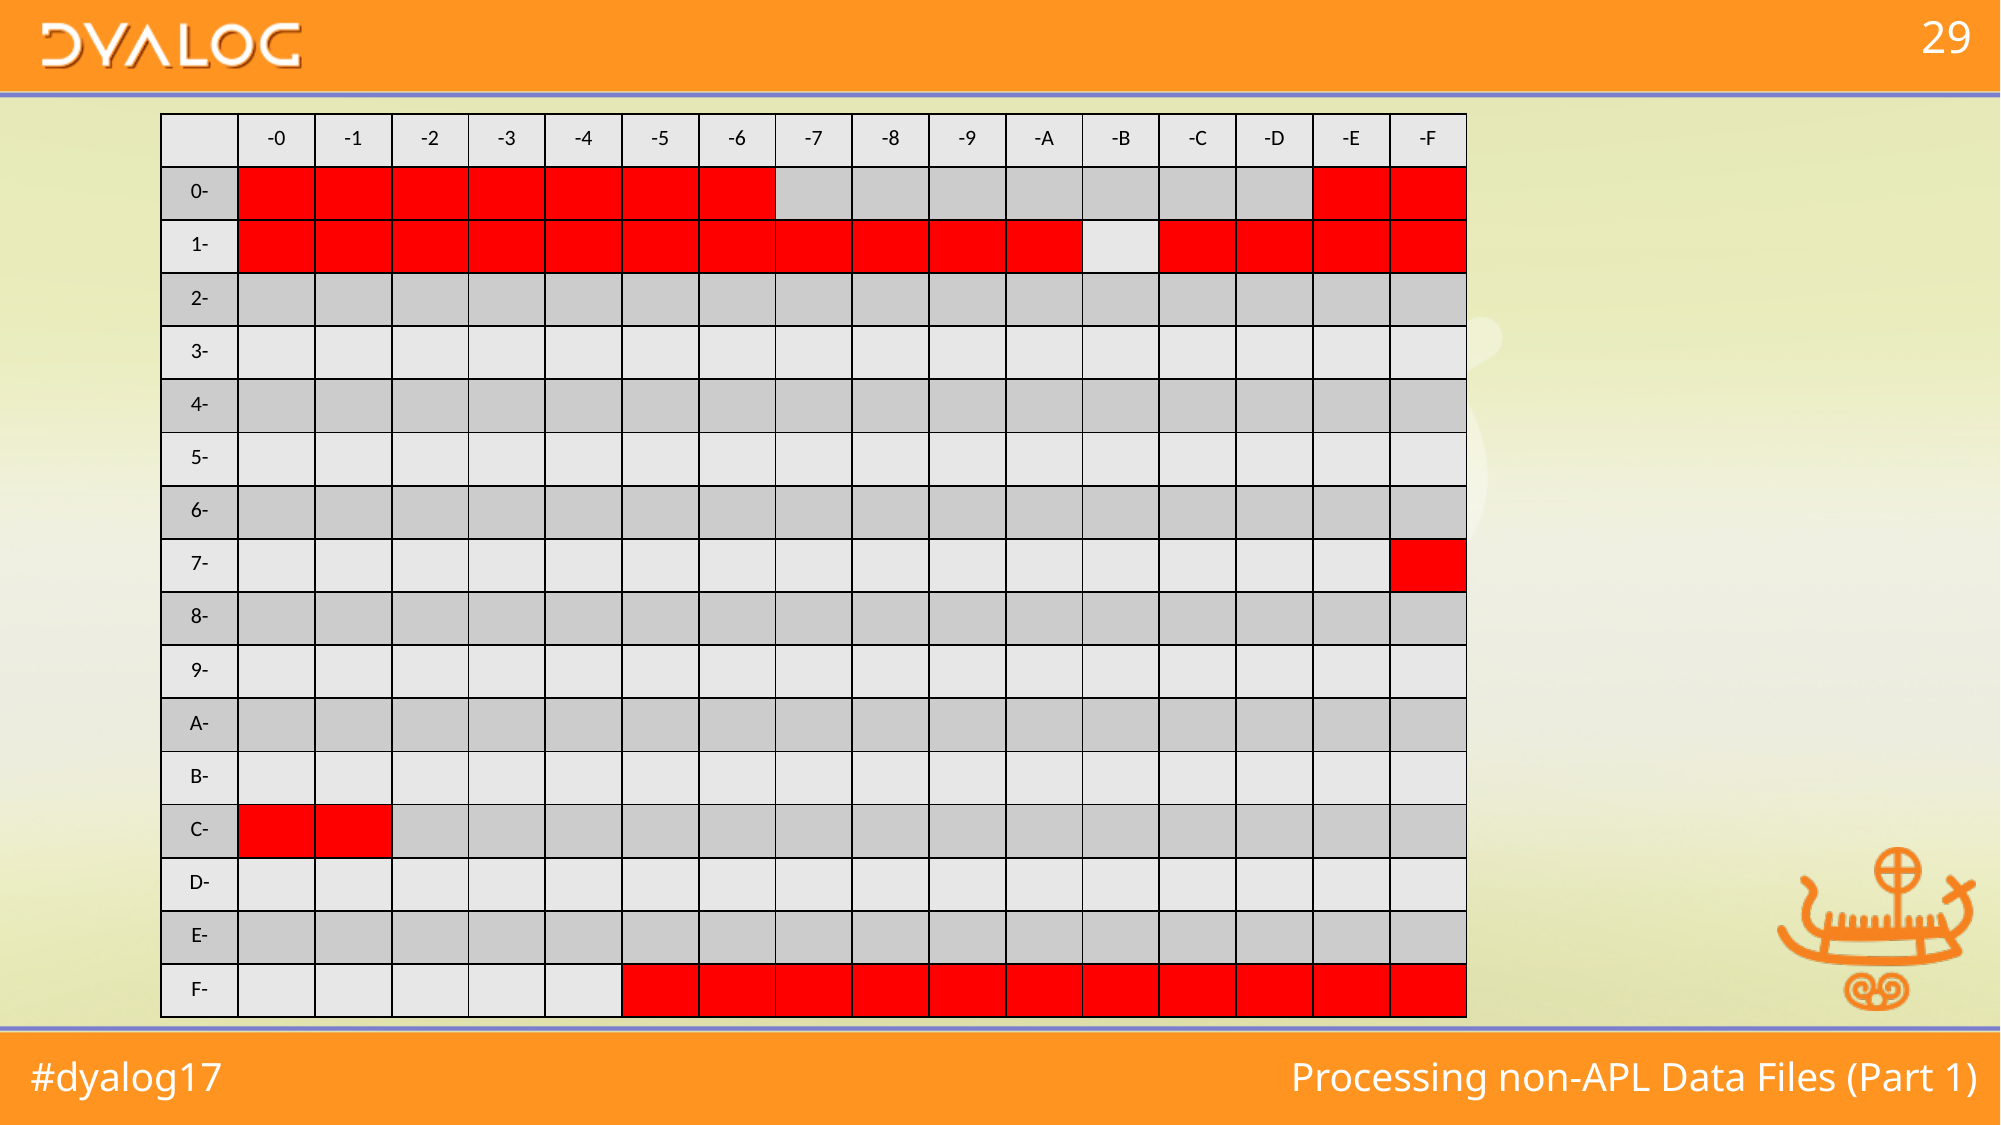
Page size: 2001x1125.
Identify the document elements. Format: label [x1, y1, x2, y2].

table_cell [700, 433, 775, 485]
table_cell [1314, 221, 1389, 272]
table_cell [700, 859, 775, 910]
table_cell [1391, 327, 1466, 378]
table_cell [776, 221, 851, 272]
table_cell [853, 805, 928, 857]
table_cell [393, 221, 468, 272]
table_cell [1237, 487, 1312, 538]
table_cell [1391, 912, 1466, 963]
table_cell [316, 805, 391, 857]
table_cell [1391, 699, 1466, 751]
table_cell [546, 859, 621, 910]
table_header [1237, 115, 1312, 166]
table_cell [469, 752, 544, 804]
table_cell [700, 168, 775, 219]
table_cell [469, 221, 544, 272]
table_cell [316, 593, 391, 644]
table_cell [623, 221, 698, 272]
table_cell [239, 433, 314, 485]
table_cell [1083, 168, 1158, 219]
table_cell [1391, 487, 1466, 538]
table_cell [162, 965, 237, 1016]
table_cell [1083, 699, 1158, 751]
table_cell [316, 221, 391, 272]
table_cell [393, 540, 468, 591]
table_header [1083, 115, 1158, 166]
table_cell [162, 380, 237, 432]
table_cell [700, 912, 775, 963]
table_cell [546, 965, 621, 1016]
table_cell [776, 168, 851, 219]
table_cell [1007, 433, 1082, 485]
table_cell [623, 433, 698, 485]
table_cell [546, 540, 621, 591]
table_cell [316, 859, 391, 910]
table_cell [623, 487, 698, 538]
table_cell [1237, 327, 1312, 378]
table_cell [1160, 646, 1235, 697]
table_cell [393, 965, 468, 1016]
table_cell [700, 646, 775, 697]
table_cell [316, 487, 391, 538]
table_header [546, 115, 621, 166]
table_cell [546, 646, 621, 697]
table_cell [930, 912, 1005, 963]
table_cell [162, 859, 237, 910]
table_cell [469, 168, 544, 219]
table_cell [469, 380, 544, 432]
table_cell [623, 752, 698, 804]
table_cell [239, 752, 314, 804]
table_cell [546, 168, 621, 219]
table_cell [469, 965, 544, 1016]
table_cell [1160, 805, 1235, 857]
table_cell [930, 274, 1005, 325]
table_cell [239, 327, 314, 378]
table_cell [623, 805, 698, 857]
table_cell [316, 699, 391, 751]
table_cell [239, 221, 314, 272]
table_cell [700, 699, 775, 751]
table_cell [1007, 380, 1082, 432]
table_cell [239, 168, 314, 219]
table_cell [239, 274, 314, 325]
table_cell [623, 274, 698, 325]
table_cell [162, 487, 237, 538]
table_cell [1083, 540, 1158, 591]
table_cell [853, 752, 928, 804]
table_cell [1007, 487, 1082, 538]
table_cell [469, 593, 544, 644]
table_cell [239, 646, 314, 697]
table_cell [1007, 168, 1082, 219]
table_cell [239, 593, 314, 644]
table_cell [469, 433, 544, 485]
table_cell [239, 540, 314, 591]
table_cell [469, 274, 544, 325]
table_cell [546, 221, 621, 272]
table_cell [546, 433, 621, 485]
table_cell [393, 168, 468, 219]
table_cell [546, 274, 621, 325]
table_cell [1083, 221, 1158, 272]
table_cell [316, 327, 391, 378]
table_cell [1314, 380, 1389, 432]
table_cell [1237, 805, 1312, 857]
table_cell [1237, 859, 1312, 910]
table_cell [1391, 380, 1466, 432]
table_header [1314, 115, 1389, 166]
table_cell [776, 274, 851, 325]
table_cell [853, 487, 928, 538]
table_cell [316, 965, 391, 1016]
table_cell [930, 699, 1005, 751]
table_header [1391, 115, 1466, 166]
table_header [1160, 115, 1235, 166]
table_cell [623, 859, 698, 910]
table_cell [700, 380, 775, 432]
table_cell [1237, 593, 1312, 644]
table_cell [776, 912, 851, 963]
table_cell [930, 752, 1005, 804]
table_cell [776, 699, 851, 751]
table_cell [1160, 221, 1235, 272]
table_cell [776, 433, 851, 485]
table_cell [623, 380, 698, 432]
table_cell [1007, 752, 1082, 804]
table_cell [469, 540, 544, 591]
table_cell [1391, 274, 1466, 325]
table_cell [930, 168, 1005, 219]
table_cell [239, 805, 314, 857]
table_cell [1314, 433, 1389, 485]
table_cell [1160, 593, 1235, 644]
table_cell [393, 805, 468, 857]
table_cell [1007, 965, 1082, 1016]
table_cell [393, 859, 468, 910]
table_cell [853, 646, 928, 697]
table_cell [930, 327, 1005, 378]
table_cell [1391, 540, 1466, 591]
table_cell [393, 593, 468, 644]
table_header [1007, 115, 1082, 166]
table_cell [1237, 168, 1312, 219]
table_cell [239, 965, 314, 1016]
table_header [239, 115, 314, 166]
table_cell [316, 168, 391, 219]
table_cell [1083, 380, 1158, 432]
table_cell [853, 699, 928, 751]
table_cell [162, 646, 237, 697]
table_cell [239, 859, 314, 910]
table_header [776, 115, 851, 166]
table_cell [546, 912, 621, 963]
table_cell [239, 487, 314, 538]
table_cell [1083, 805, 1158, 857]
table_cell [1083, 859, 1158, 910]
table_cell [1160, 965, 1235, 1016]
table_cell [1314, 593, 1389, 644]
table_cell [1237, 380, 1312, 432]
table_cell [853, 433, 928, 485]
table_header [930, 115, 1005, 166]
table_cell [1314, 646, 1389, 697]
table_cell [700, 805, 775, 857]
table_cell [546, 593, 621, 644]
table_cell [393, 699, 468, 751]
table_cell [162, 805, 237, 857]
table_cell [546, 805, 621, 857]
table_cell [623, 593, 698, 644]
table_header [162, 115, 237, 166]
table_cell [700, 752, 775, 804]
table_header [623, 115, 698, 166]
table_cell [1314, 487, 1389, 538]
table_cell [623, 965, 698, 1016]
table_cell [623, 540, 698, 591]
table_cell [623, 646, 698, 697]
table_cell [776, 380, 851, 432]
table_cell [546, 699, 621, 751]
table_cell [1391, 752, 1466, 804]
table_cell [853, 859, 928, 910]
table_cell [1160, 168, 1235, 219]
table_cell [316, 912, 391, 963]
table_cell [393, 433, 468, 485]
table_cell [316, 752, 391, 804]
table_cell [316, 540, 391, 591]
table_cell [393, 646, 468, 697]
table_cell [930, 433, 1005, 485]
table_cell [393, 487, 468, 538]
table_cell [700, 327, 775, 378]
table_cell [776, 752, 851, 804]
table_cell [1160, 912, 1235, 963]
table_cell [469, 487, 544, 538]
table_cell [623, 699, 698, 751]
table_cell [1083, 274, 1158, 325]
table_cell [393, 274, 468, 325]
table_cell [700, 221, 775, 272]
table_cell [930, 593, 1005, 644]
table_cell [1160, 752, 1235, 804]
table_cell [853, 540, 928, 591]
table_cell [623, 912, 698, 963]
table_cell [1237, 221, 1312, 272]
table_cell [1083, 433, 1158, 485]
table_cell [162, 221, 237, 272]
table_cell [469, 805, 544, 857]
table_cell [1160, 487, 1235, 538]
table_header [700, 115, 775, 166]
table_cell [853, 912, 928, 963]
table_cell [1314, 912, 1389, 963]
table_cell [393, 752, 468, 804]
table_cell [393, 380, 468, 432]
table_cell [1160, 380, 1235, 432]
table_cell [1391, 965, 1466, 1016]
table_cell [1237, 540, 1312, 591]
table_cell [1007, 805, 1082, 857]
table_cell [1083, 593, 1158, 644]
table_cell [393, 327, 468, 378]
table_header [393, 115, 468, 166]
table_cell [1007, 274, 1082, 325]
table_cell [1160, 540, 1235, 591]
table_cell [239, 380, 314, 432]
table_cell [930, 805, 1005, 857]
table_cell [1007, 912, 1082, 963]
table_cell [1314, 965, 1389, 1016]
table_cell [1007, 593, 1082, 644]
table_cell [1314, 805, 1389, 857]
table_cell [776, 593, 851, 644]
table_cell [162, 752, 237, 804]
table_cell [1007, 221, 1082, 272]
table_cell [700, 965, 775, 1016]
table_cell [930, 965, 1005, 1016]
table_cell [1083, 646, 1158, 697]
table_cell [469, 859, 544, 910]
table_cell [930, 380, 1005, 432]
table_cell [1007, 646, 1082, 697]
table_cell [1314, 168, 1389, 219]
table_cell [1237, 433, 1312, 485]
table_cell [162, 912, 237, 963]
table_cell [1314, 327, 1389, 378]
table_cell [776, 859, 851, 910]
table_cell [776, 487, 851, 538]
table_cell [1314, 752, 1389, 804]
table_cell [162, 327, 237, 378]
table_cell [1391, 433, 1466, 485]
table_cell [1160, 859, 1235, 910]
table_cell [1391, 859, 1466, 910]
table_cell [469, 912, 544, 963]
table_cell [853, 380, 928, 432]
table_cell [162, 433, 237, 485]
table_cell [930, 221, 1005, 272]
table_cell [469, 327, 544, 378]
table_cell [930, 859, 1005, 910]
table_cell [1007, 699, 1082, 751]
table_cell [1314, 274, 1389, 325]
table_cell [1007, 540, 1082, 591]
table_cell [700, 274, 775, 325]
table_cell [162, 168, 237, 219]
table_cell [853, 168, 928, 219]
table_cell [700, 540, 775, 591]
table_cell [1391, 805, 1466, 857]
table_cell [1083, 487, 1158, 538]
table_cell [239, 912, 314, 963]
table_header [316, 115, 391, 166]
table_cell [239, 699, 314, 751]
picture [0, 0, 2001, 1125]
table_cell [1237, 965, 1312, 1016]
table_cell [853, 274, 928, 325]
table_cell [1007, 859, 1082, 910]
table_cell [316, 380, 391, 432]
table_cell [1083, 912, 1158, 963]
table_cell [316, 274, 391, 325]
table_cell [1083, 327, 1158, 378]
table_cell [469, 646, 544, 697]
table_cell [1314, 699, 1389, 751]
table_cell [776, 540, 851, 591]
table_cell [700, 487, 775, 538]
table_cell [776, 965, 851, 1016]
table_cell [316, 433, 391, 485]
table_cell [700, 593, 775, 644]
table_cell [1391, 593, 1466, 644]
table_cell [546, 327, 621, 378]
table_cell [1160, 274, 1235, 325]
table_cell [623, 168, 698, 219]
table_cell [776, 805, 851, 857]
table_cell [316, 646, 391, 697]
table_cell [162, 593, 237, 644]
table_cell [1391, 168, 1466, 219]
table_cell [1160, 327, 1235, 378]
table_cell [1007, 327, 1082, 378]
table_cell [853, 327, 928, 378]
table_header [469, 115, 544, 166]
table_cell [1314, 540, 1389, 591]
table_cell [1314, 859, 1389, 910]
table_cell [1237, 699, 1312, 751]
table_cell [1160, 699, 1235, 751]
table_cell [1237, 752, 1312, 804]
table_cell [1160, 433, 1235, 485]
table_cell [1391, 221, 1466, 272]
table_cell [1083, 965, 1158, 1016]
table_cell [546, 752, 621, 804]
table_cell [469, 699, 544, 751]
table_cell [1237, 274, 1312, 325]
table_cell [776, 646, 851, 697]
table_cell [930, 487, 1005, 538]
table_cell [162, 540, 237, 591]
table_cell [853, 965, 928, 1016]
table_header [853, 115, 928, 166]
table_cell [162, 274, 237, 325]
table_cell [1391, 646, 1466, 697]
table_cell [623, 327, 698, 378]
table_cell [776, 327, 851, 378]
table_cell [393, 912, 468, 963]
table_cell [1237, 912, 1312, 963]
table_cell [546, 487, 621, 538]
table_cell [930, 540, 1005, 591]
table_cell [1237, 646, 1312, 697]
table_cell [853, 593, 928, 644]
table_cell [1083, 752, 1158, 804]
table_cell [162, 699, 237, 751]
table_cell [853, 221, 928, 272]
table_cell [930, 646, 1005, 697]
table_cell [546, 380, 621, 432]
